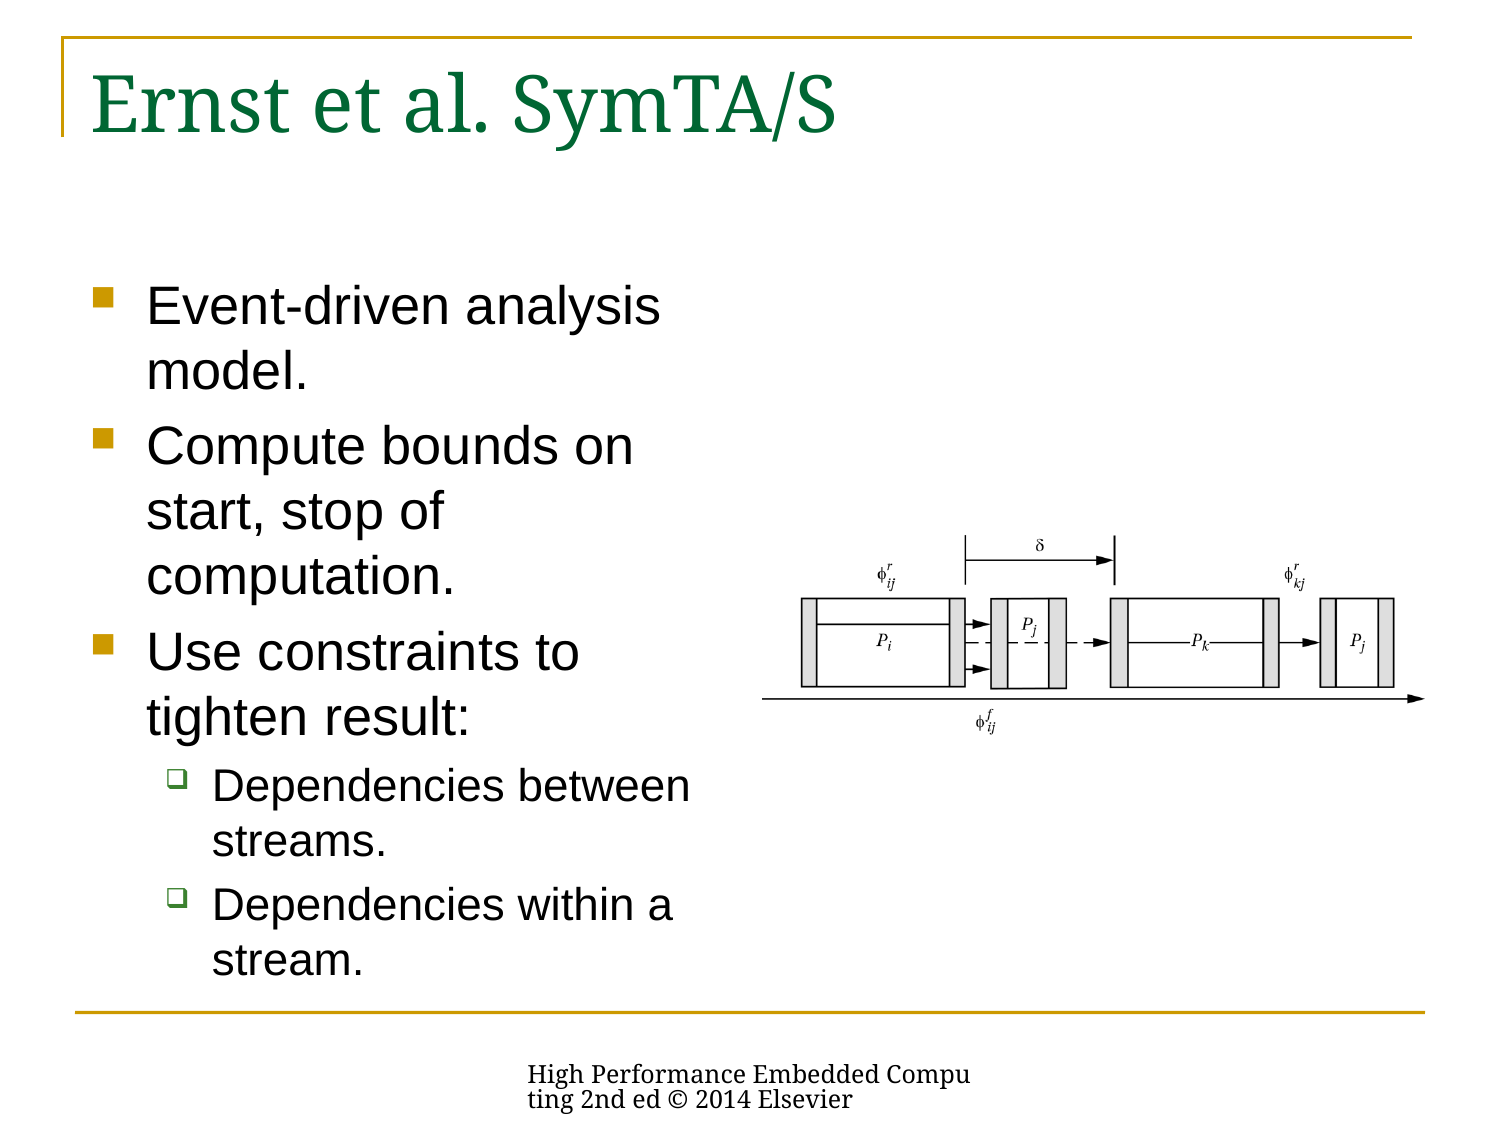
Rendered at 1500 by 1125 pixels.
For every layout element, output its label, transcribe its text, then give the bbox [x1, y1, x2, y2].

title Ernst et al. SymTA/S [75, 45, 1425, 233]
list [762, 533, 1426, 736]
footer High Performance Embedded Computing 2nd ed © 2014 Elsevier [512, 1025, 988, 1100]
list Event-driven analysis model. Compute bounds on start, stop of computation. Use constraints to tighten result: Dependencies between streams. Dependencies within a stream. [75, 262, 738, 1006]
